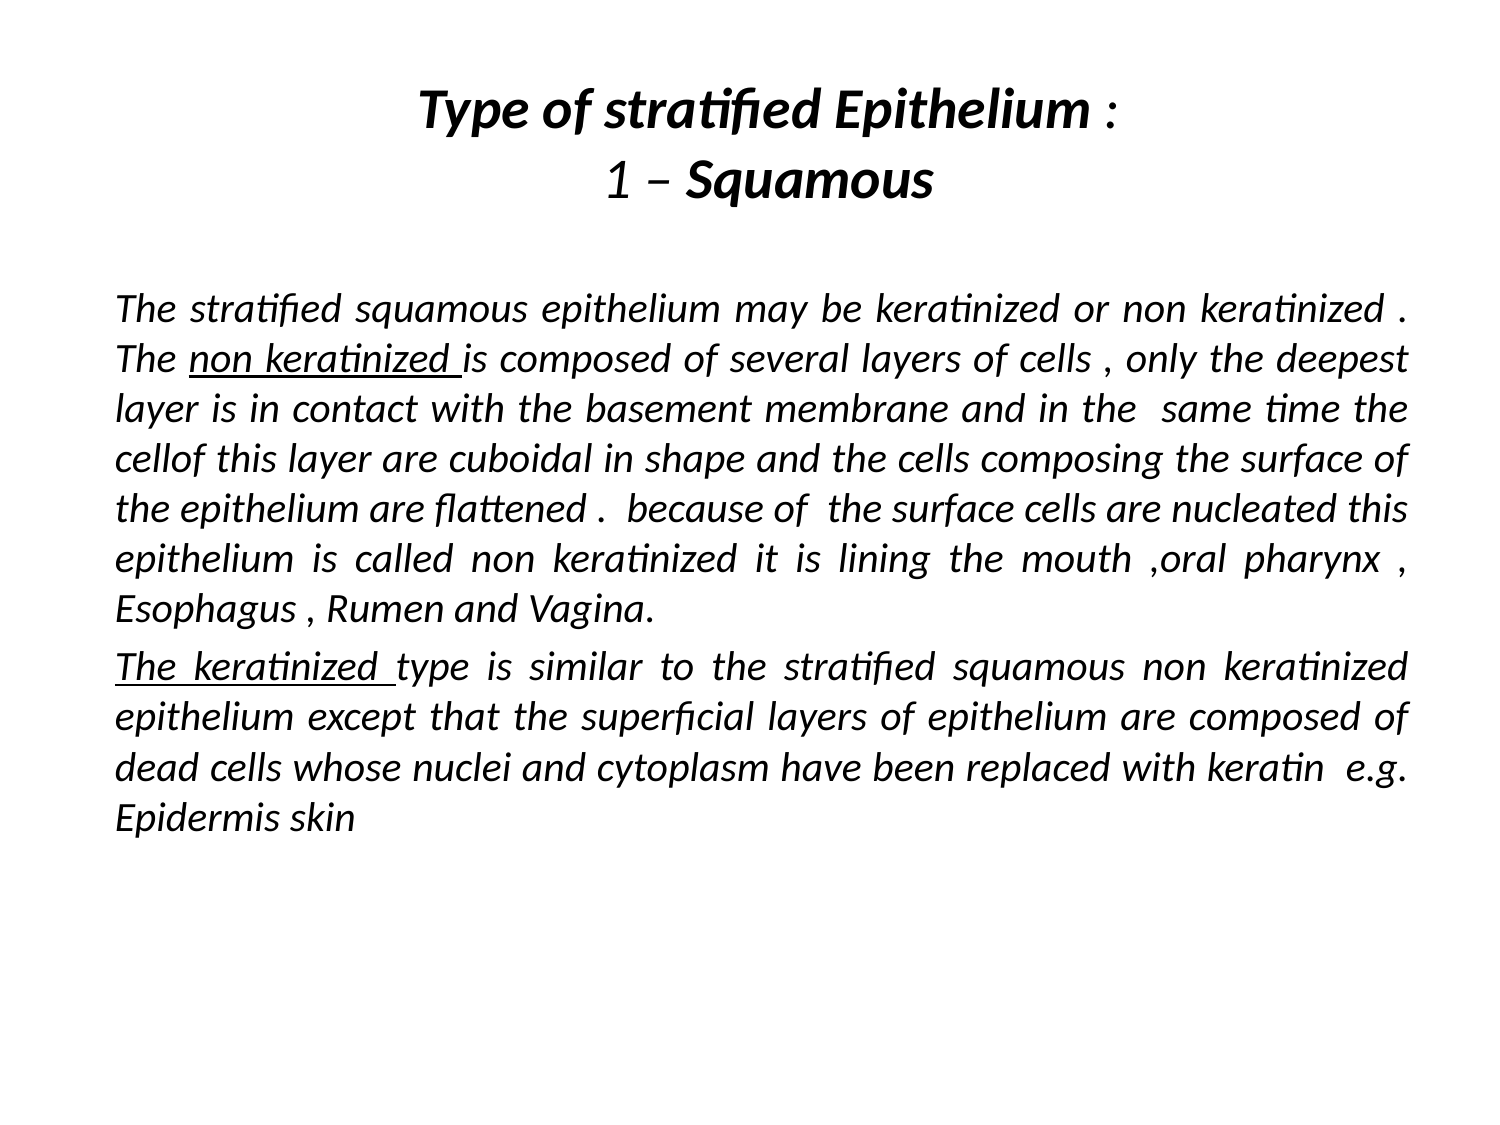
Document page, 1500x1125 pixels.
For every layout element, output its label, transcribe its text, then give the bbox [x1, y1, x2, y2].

title Type of stratified Epithelium : 1 – Squamous [75, 62, 1463, 288]
subtitle The stratified squamous epithelium may be keratinized or non keratinized . The non keratinized is composed of several layers of cells , only the deepest layer is in contact with the basement membrane and in the same time the cellof this layer are cuboidal in shape and the cells composing the surface of the epithelium are flattened . because of the surface cells are nucleated this epithelium is called non keratinized it is lining the mouth ,oral pharynx , Esophagus , Rumen and Vagina. The keratinized type is similar to the stratified squamous non keratinized epithelium except that the superficial layers of epithelium are composed of dead cells whose nuclei and cytoplasm have been replaced with keratin e.g. Epidermis skin [99, 224, 1425, 925]
